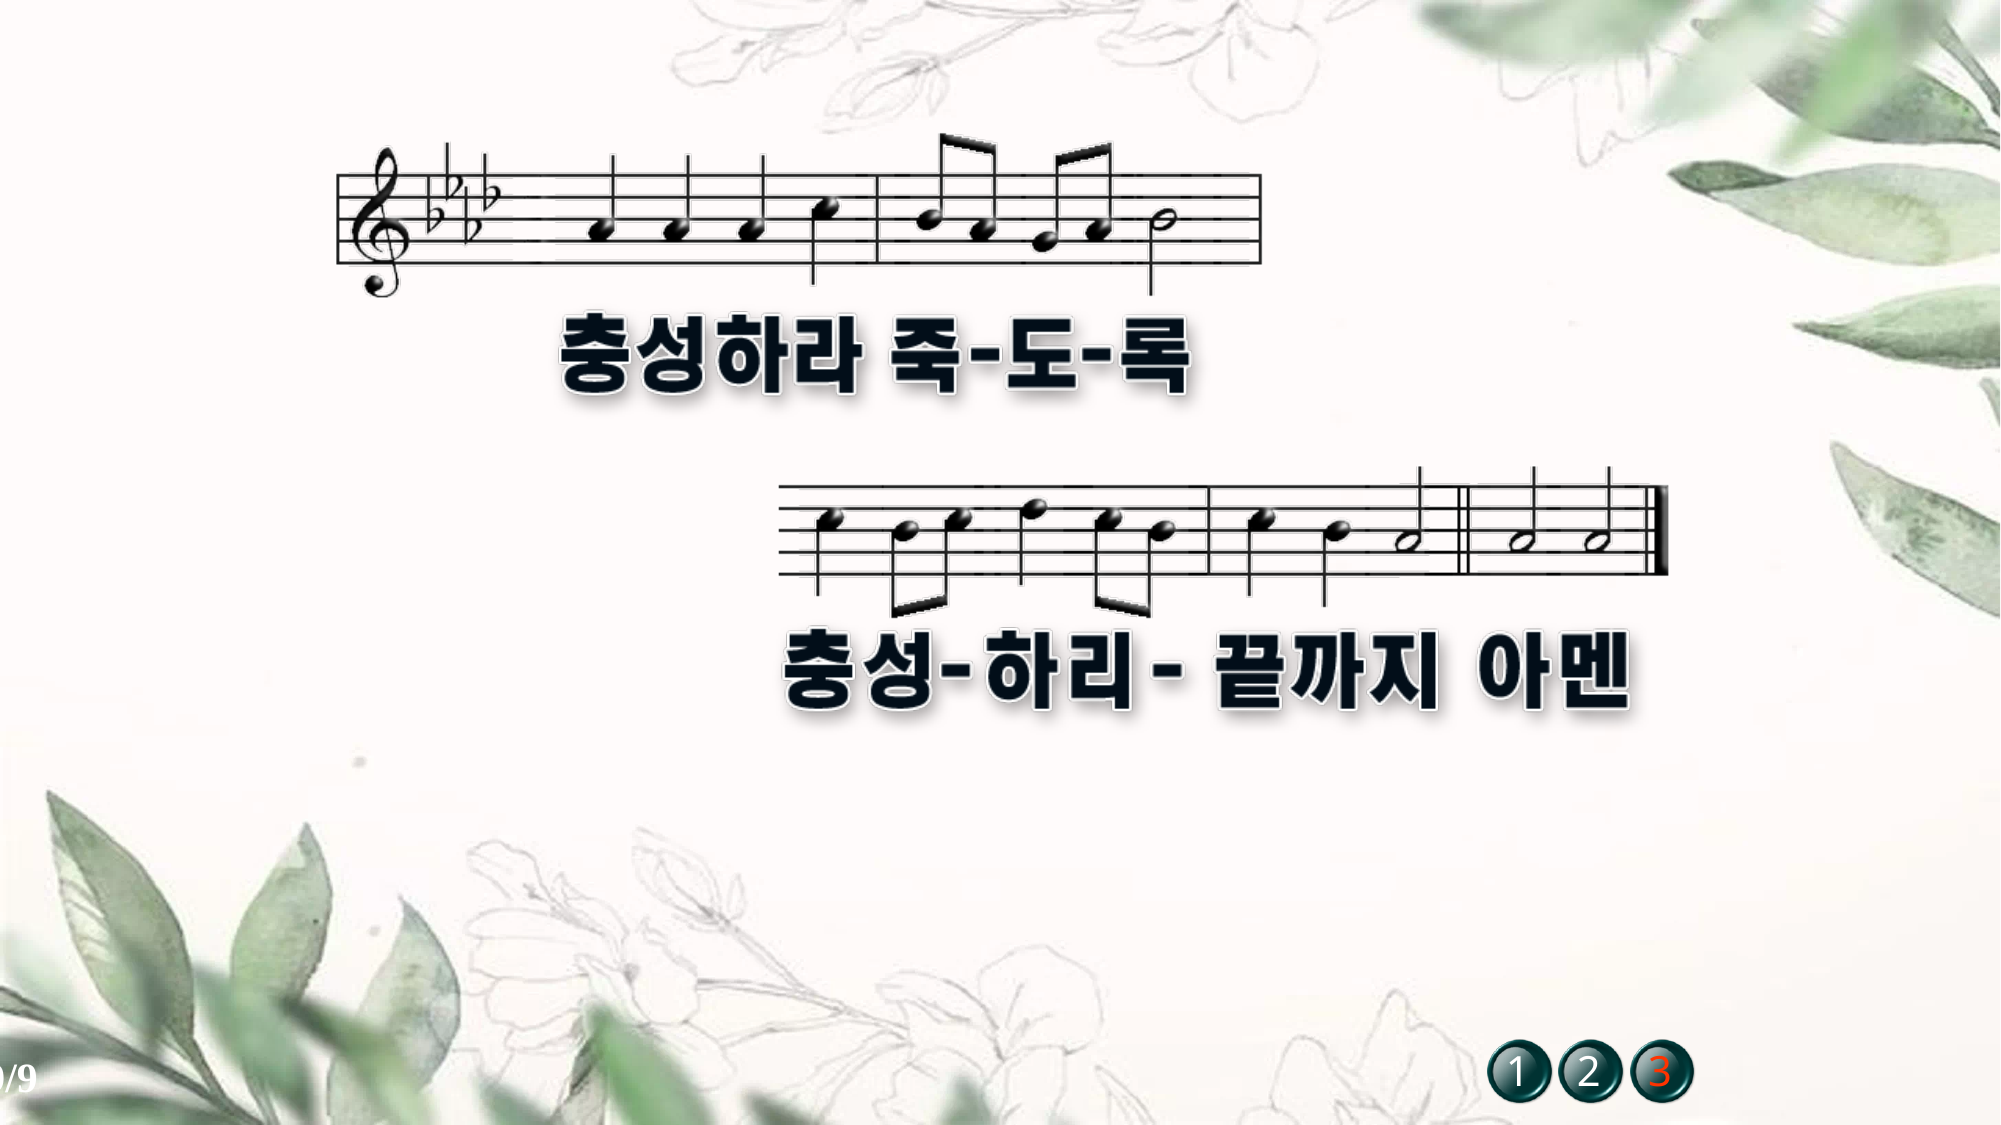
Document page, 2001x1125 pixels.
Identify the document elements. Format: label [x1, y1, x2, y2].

picture [0, 0, 2001, 1125]
text_box [1627, 1035, 1697, 1106]
text_box [1484, 1035, 1555, 1106]
text_box [1555, 1035, 1626, 1106]
